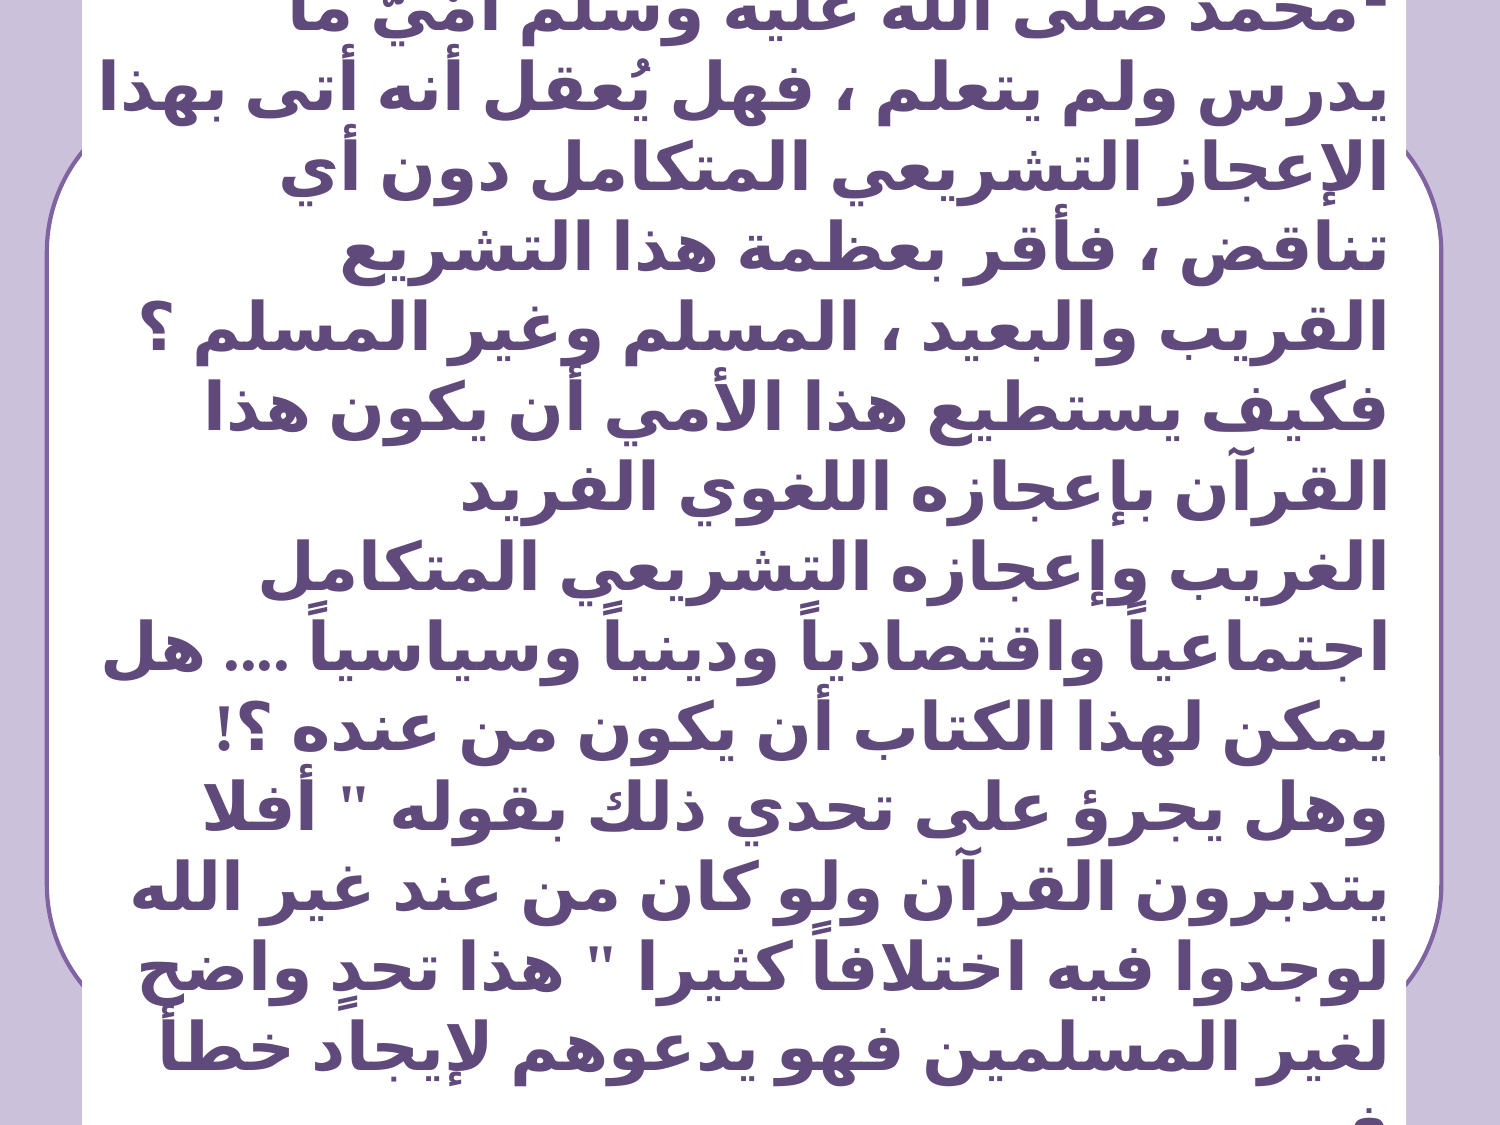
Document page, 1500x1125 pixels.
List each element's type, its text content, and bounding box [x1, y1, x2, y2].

text_box [44, 149, 82, 988]
text_box محمد صلى الله عليه وسلم أُمّيّ ما يدرس ولم يتعلم ، فهل يُعقل أنه أتى بهذا الإعجاز التشريعي المتكامل دون أي تناقض ، فأقر بعظمة هذا التشريع القريب والبعيد ، المسلم وغير المسلم ؟ فكيف يستطيع هذا الأمي أن يكون هذا القرآن بإعجازه اللغوي الفريد الغريب وإعجازه التشريعي المتكامل اجتماعياً واقتصادياً ودينياً وسياسياً .... هل يمكن لهذا الكتاب أن يكون من عنده ؟! وهل يجرؤ على تحدي ذلك بقوله " أفلا يتدبرون القرآن ولو كان من عند غير الله لوجدوا فيه اختلافاً كثيرا " هذا تحدٍ واضح لغير المسلمين فهو يدعوهم لإيجاد خطأ فيه . [82, 0, 1407, 1125]
text_box [1407, 150, 1444, 987]
